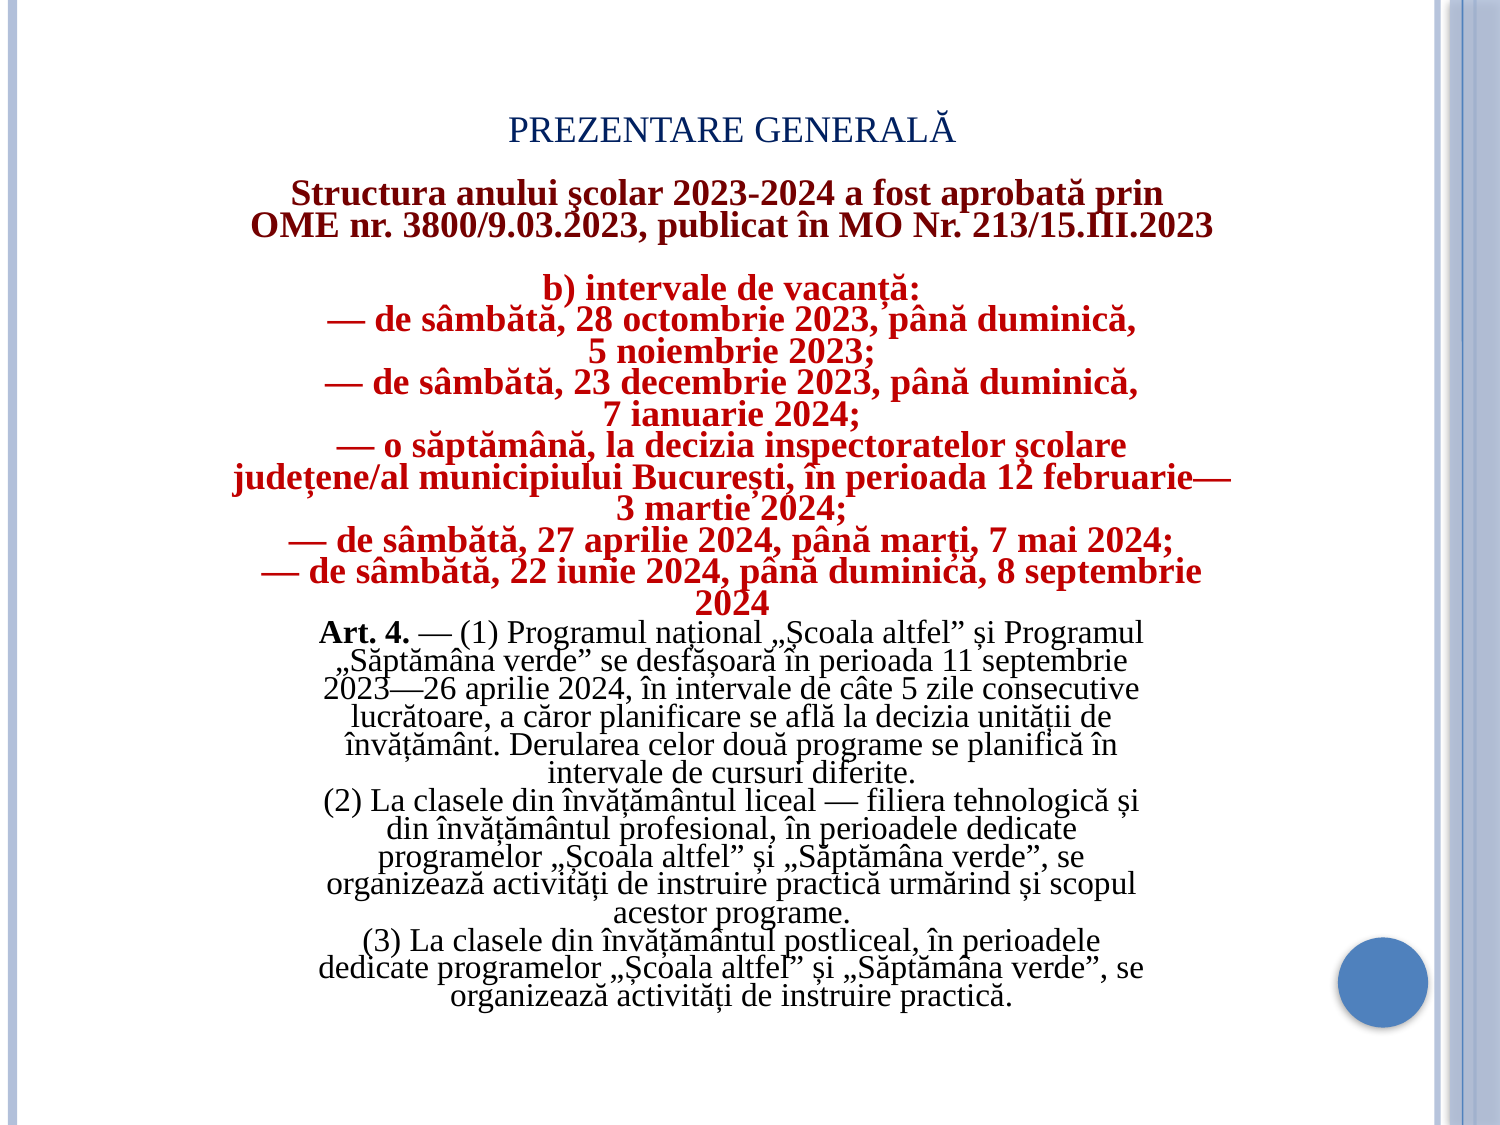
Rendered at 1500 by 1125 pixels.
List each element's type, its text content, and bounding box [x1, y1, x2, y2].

text_box Prezentare generală Structura anului şcolar 2023-2024 a fost aprobată prin OME nr. 3800/9.03.2023, publicat în MO Nr. 213/15.III.2023 b) intervale de vacanță: — de sâmbătă, 28 octombrie 2023, până duminică, 5 noiembrie 2023; — de sâmbătă, 23 decembrie 2023, până duminică, 7 ianuarie 2024; — o săptămână, la decizia inspectoratelor școlare județene/al municipiului București, în perioada 12 februarie— 3 martie 2024; — de sâmbătă, 27 aprilie 2024, până marți, 7 mai 2024; — de sâmbătă, 22 iunie 2024, până duminică, 8 septembrie 2024 Art. 4. — (1) Programul național „Școala altfel” și Programul „Săptămâna verde” se desfășoară în perioada 11 septembrie 2023—26 aprilie 2024, în intervale de câte 5 zile consecutive lucrătoare, a căror planificare se află la decizia unității de învățământ. Derularea celor două programe se planifică în intervale de cursuri diferite. (2) La clasele din învățământul liceal — filiera tehnologică și din învățământul profesional, în perioadele dedicate programelor „Școala altfel” și „Săptămâna verde”, se organizează activități de instruire practică urmărind și scopul acestor programe. (3) La clasele din învățământul postliceal, în perioadele dedicate programelor „Școala altfel” și „Săptămâna verde”, se organizează activități de instruire practică. [22, 110, 1442, 1020]
